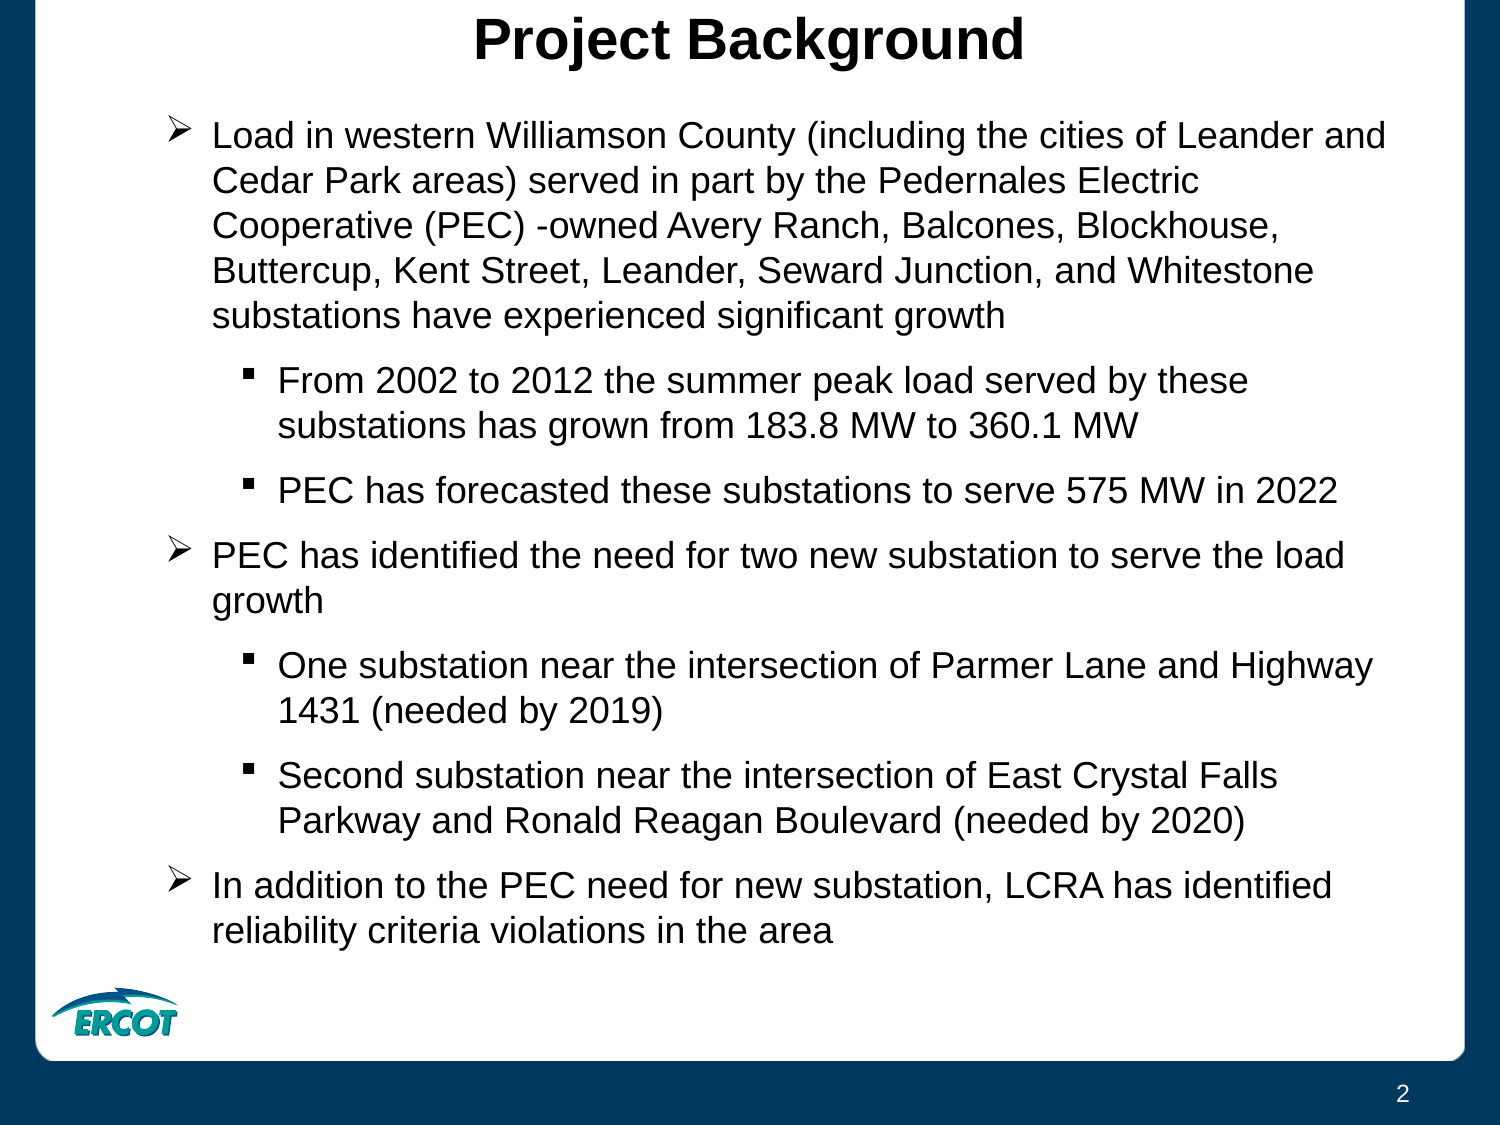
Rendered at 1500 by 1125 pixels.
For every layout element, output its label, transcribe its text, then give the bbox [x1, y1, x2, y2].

picture [48, 983, 183, 1041]
title Project Background [75, 0, 1425, 100]
list Load in western Williamson County (including the cities of Leander and Cedar Park areas) served in part by the Pedernales Electric Cooperative (PEC) -owned Avery Ranch, Balcones, Blockhouse, Buttercup, Kent Street, Leander, Seward Junction, and Whitestone substations have experienced significant growth From 2002 to 2012 the summer peak load served by these substations has grown from 183.8 MW to 360.1 MW PEC has forecasted these substations to serve 575 MW in 2022 PEC has identified the need for two new substation to serve the load growth One substation near the intersection of Parmer Lane and Highway 1431 (needed by 2019) Second substation near the intersection of East Crystal Falls Parkway and Ronald Reagan Boulevard (needed by 2020) In addition to the PEC need for new substation, LCRA has identified reliability criteria violations in the area [75, 103, 1425, 944]
slide_number 2 [1074, 1062, 1425, 1123]
